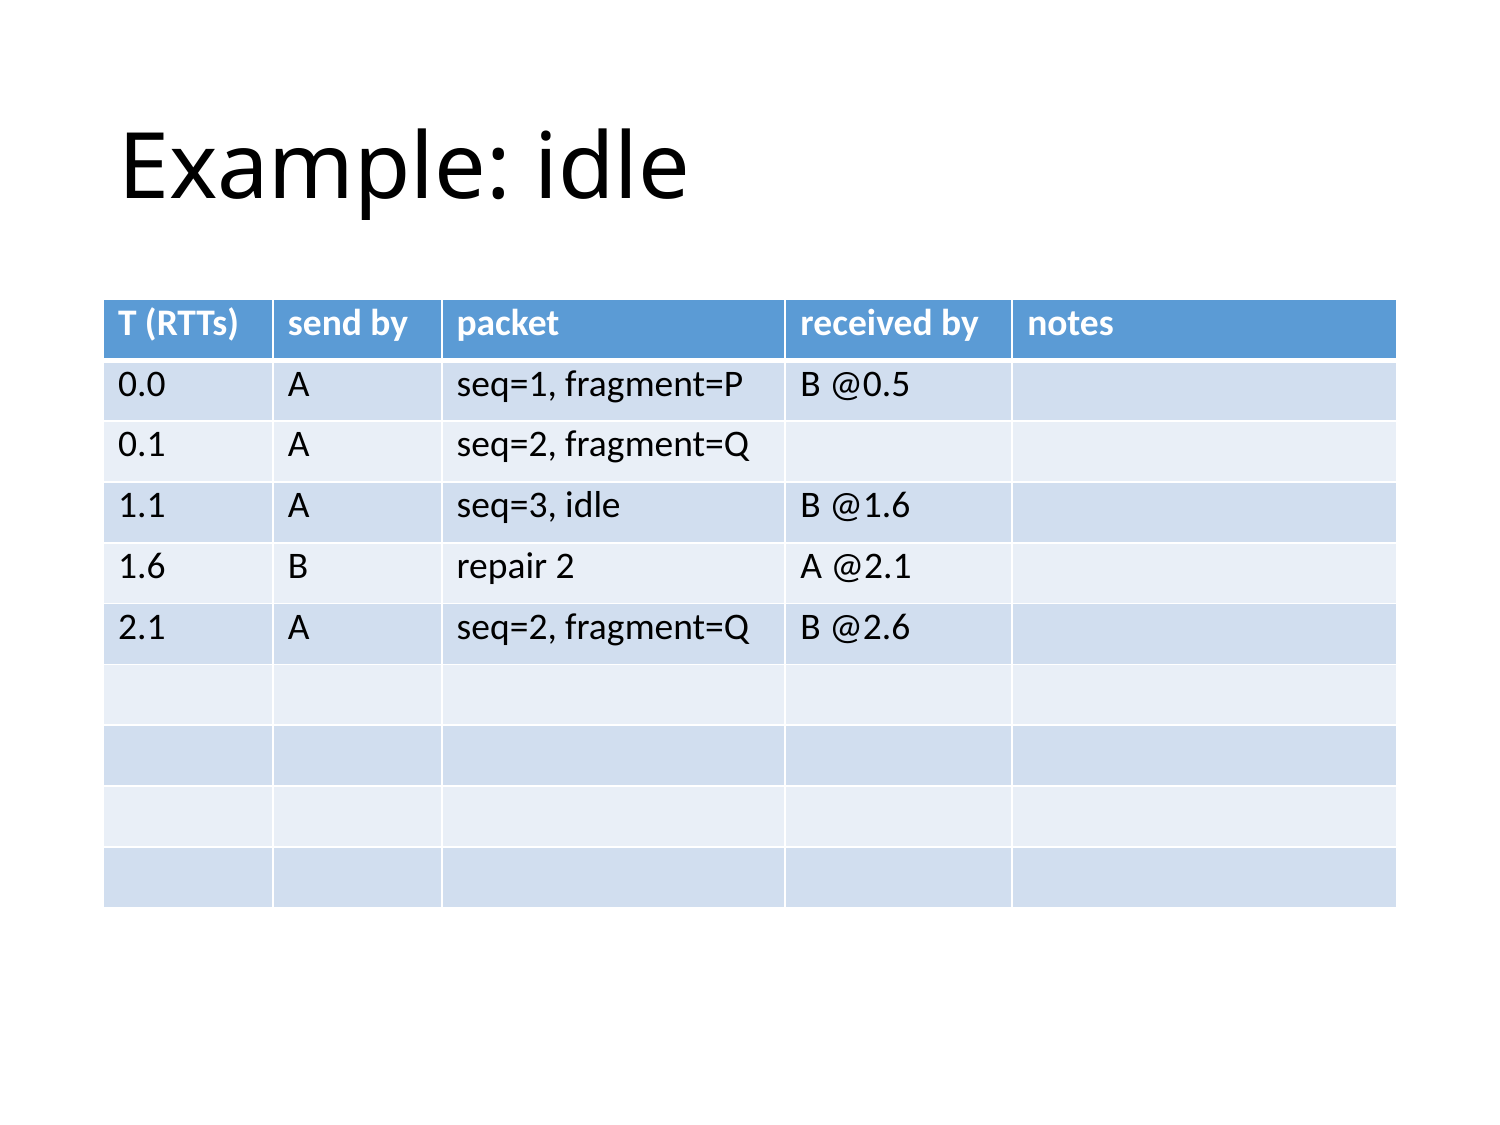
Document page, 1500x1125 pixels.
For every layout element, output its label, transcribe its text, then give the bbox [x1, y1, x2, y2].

table_cell [1013, 422, 1396, 481]
table_cell seq=3, idle [443, 483, 784, 542]
table_cell seq=1, fragment=P [443, 363, 784, 420]
table_cell [104, 787, 272, 846]
table_cell 0.0 [104, 363, 272, 420]
table_cell [1013, 665, 1396, 724]
table_cell [786, 726, 1011, 785]
table_cell [104, 665, 272, 724]
table_cell [1013, 483, 1396, 542]
table_cell A @2.1 [786, 544, 1011, 603]
table_cell seq=2, fragment=Q [443, 422, 784, 481]
table_cell B @0.5 [786, 363, 1011, 420]
table_cell [1013, 848, 1396, 907]
table_cell [274, 665, 441, 724]
table_cell B @2.6 [786, 604, 1011, 664]
table_cell repair 2 [443, 544, 784, 603]
title Example: idle [103, 59, 1397, 278]
table_header send by [274, 300, 441, 358]
table_cell [104, 726, 272, 785]
table_cell [443, 848, 784, 907]
table_header notes [1013, 300, 1396, 358]
table_cell [443, 726, 784, 785]
table_cell B @1.6 [786, 483, 1011, 542]
table_cell [274, 787, 441, 846]
table_cell 1.6 [104, 544, 272, 603]
table_cell [1013, 363, 1396, 420]
table_cell 2.1 [104, 604, 272, 664]
table_cell A [274, 483, 441, 542]
table_cell [786, 422, 1011, 481]
table_cell [1013, 544, 1396, 603]
table_cell [274, 848, 441, 907]
table_cell 1.1 [104, 483, 272, 542]
table_cell 0.1 [104, 422, 272, 481]
table_cell B [274, 544, 441, 603]
table_cell A [274, 422, 441, 481]
table_header received by [786, 300, 1011, 358]
table_cell [274, 726, 441, 785]
table_cell [104, 848, 272, 907]
table_cell [443, 665, 784, 724]
table_cell A [274, 363, 441, 420]
table_cell [786, 848, 1011, 907]
table_cell [786, 665, 1011, 724]
table_header packet [443, 300, 784, 358]
table_header T (RTTs) [104, 300, 272, 358]
table_cell [1013, 787, 1396, 846]
table_cell [1013, 604, 1396, 664]
table_cell [786, 787, 1011, 846]
table_cell [1013, 726, 1396, 785]
table_cell [443, 787, 784, 846]
table_cell A [274, 604, 441, 664]
table_cell seq=2, fragment=Q [443, 604, 784, 664]
